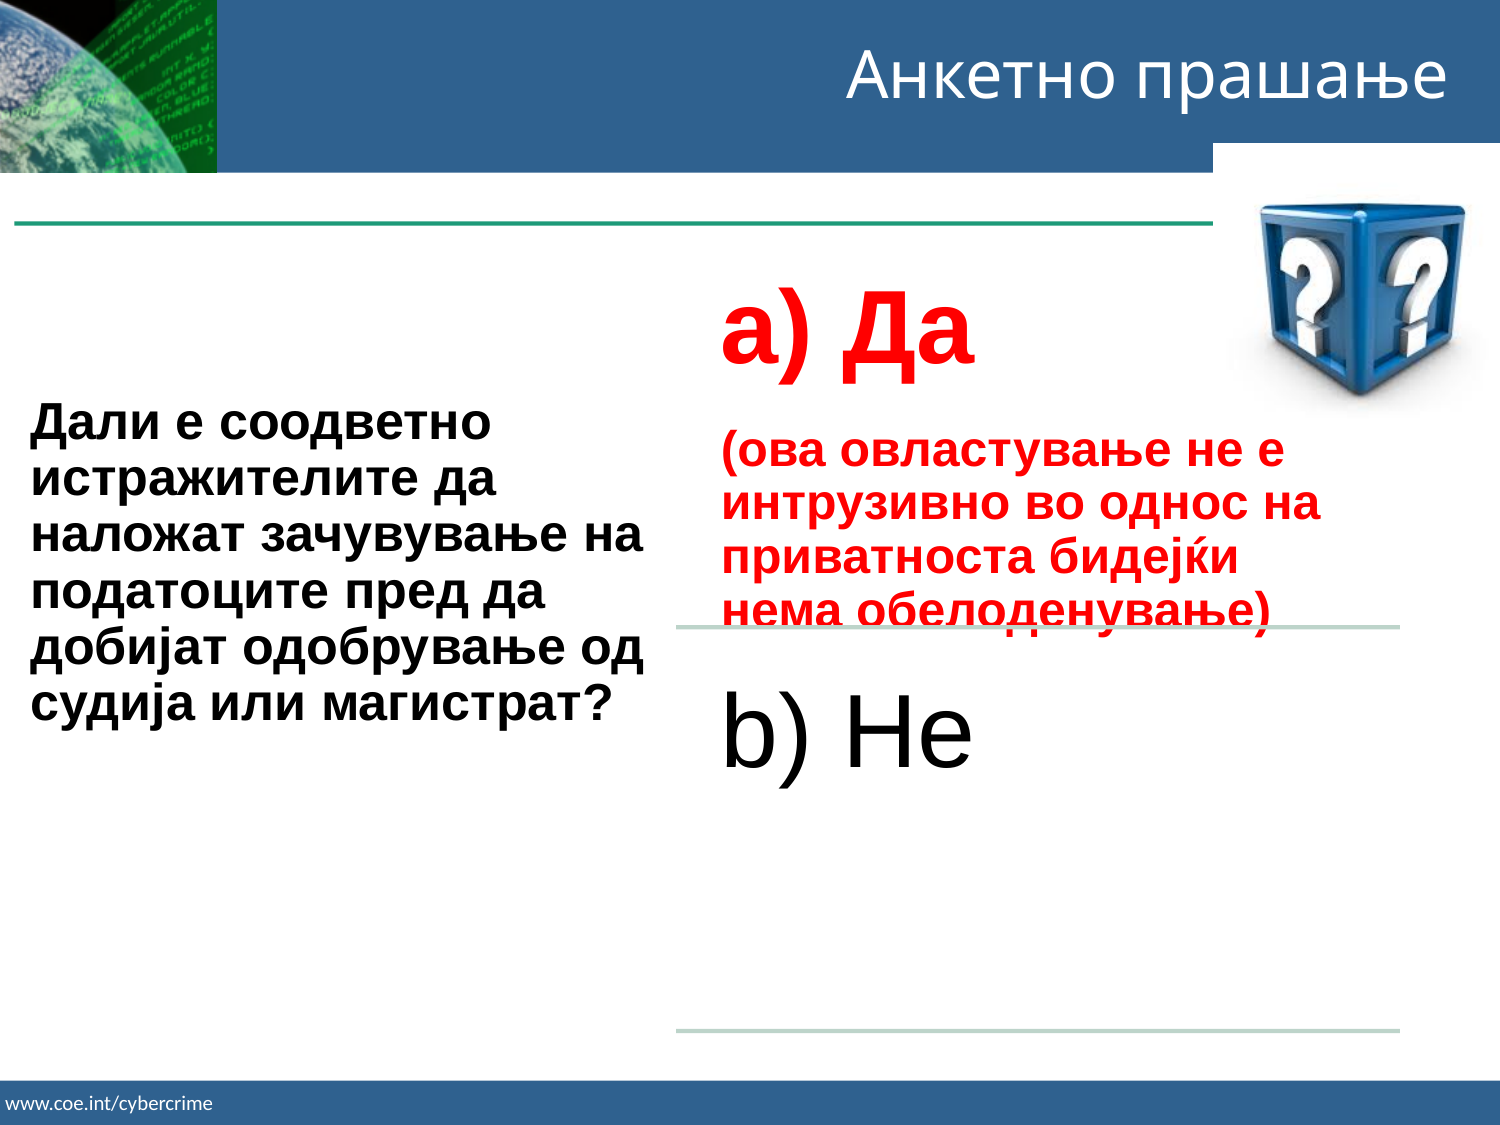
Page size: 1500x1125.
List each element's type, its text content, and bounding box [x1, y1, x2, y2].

picture [0, 1, 217, 173]
text_box Анкетно прашање [212, 24, 1465, 119]
picture [1212, 142, 1500, 434]
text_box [14, 222, 1402, 1053]
